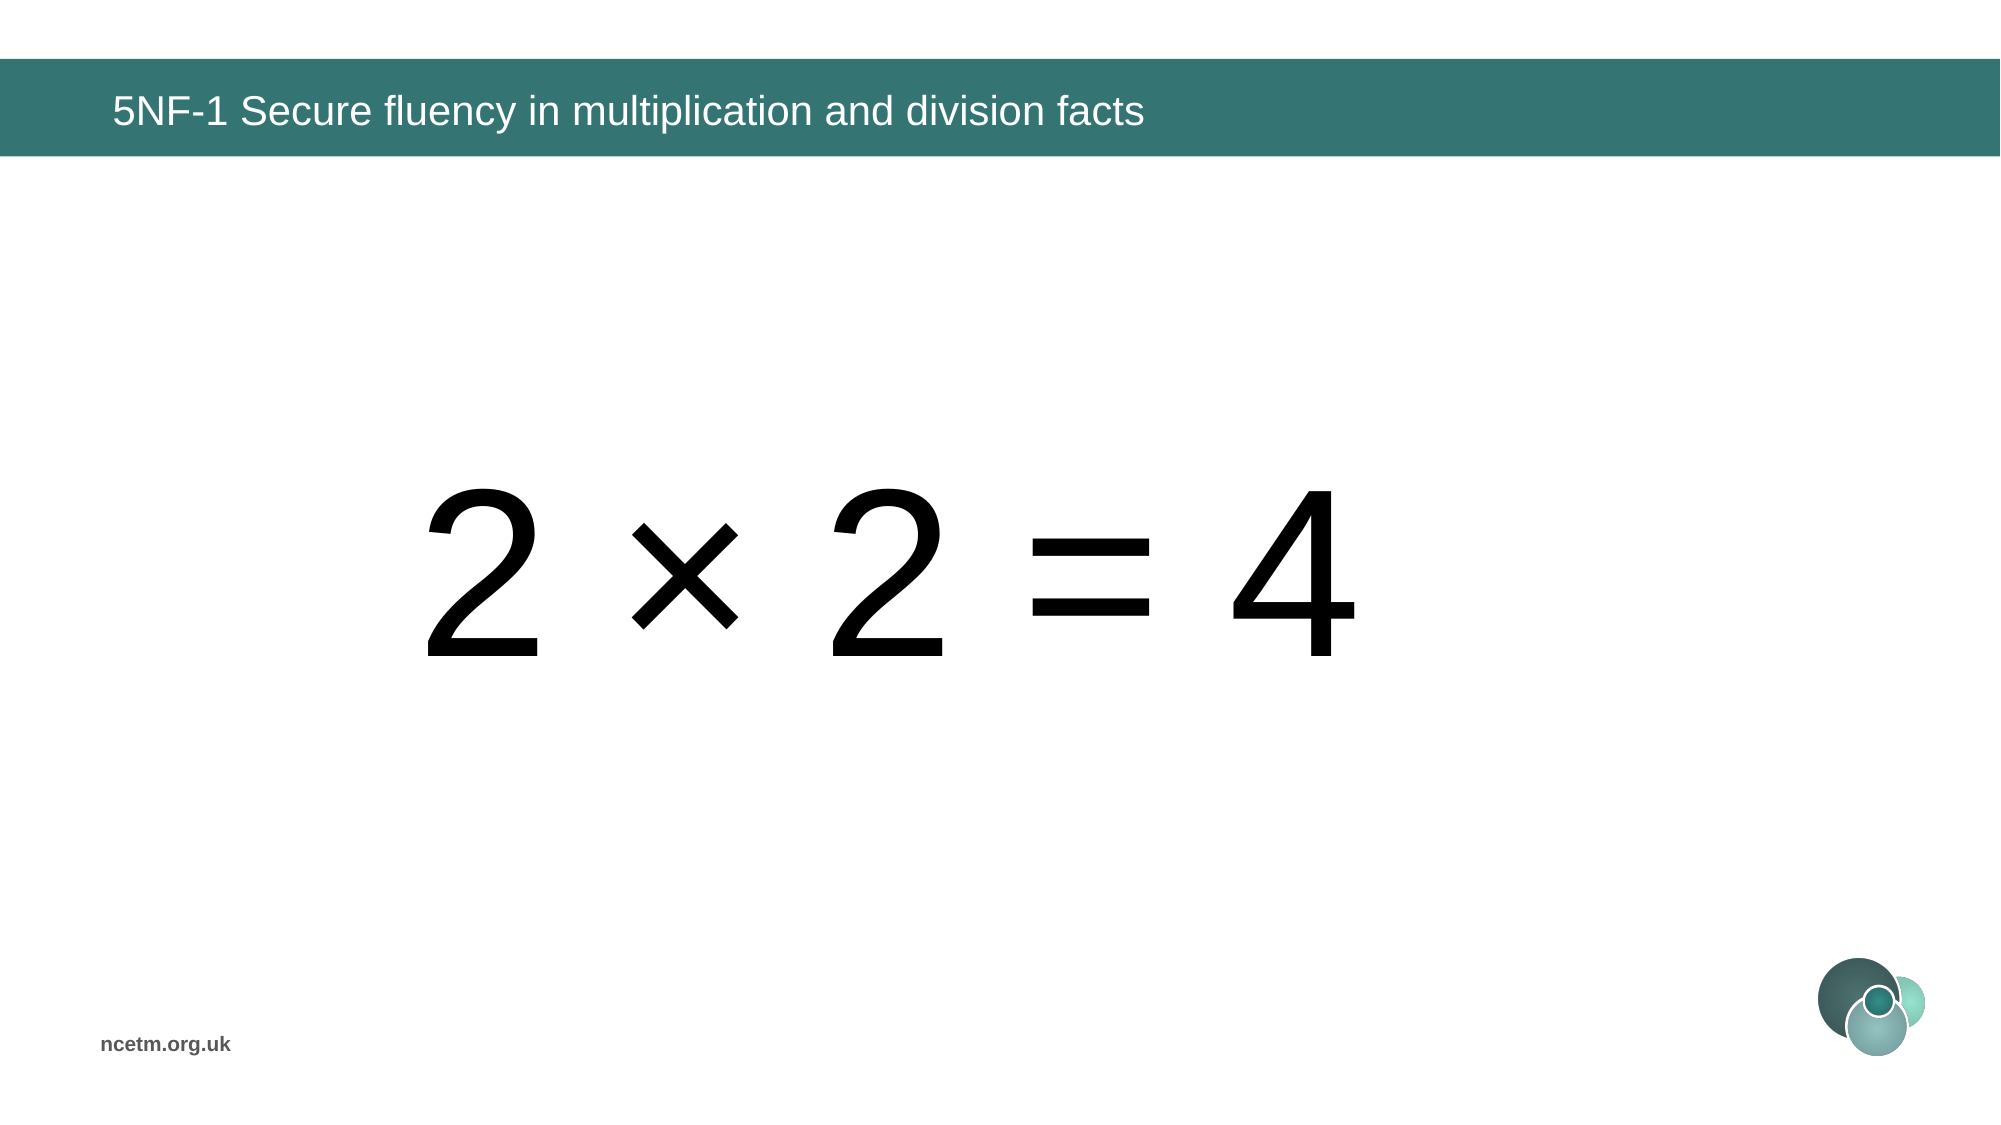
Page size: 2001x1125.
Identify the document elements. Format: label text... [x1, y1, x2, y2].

picture [1818, 958, 1925, 1056]
title 5NF-1 Secure fluency in multiplication and division facts [97, 76, 1945, 147]
text_box 4 [1213, 409, 1377, 712]
text_box 2 × 2 = [401, 409, 1213, 712]
